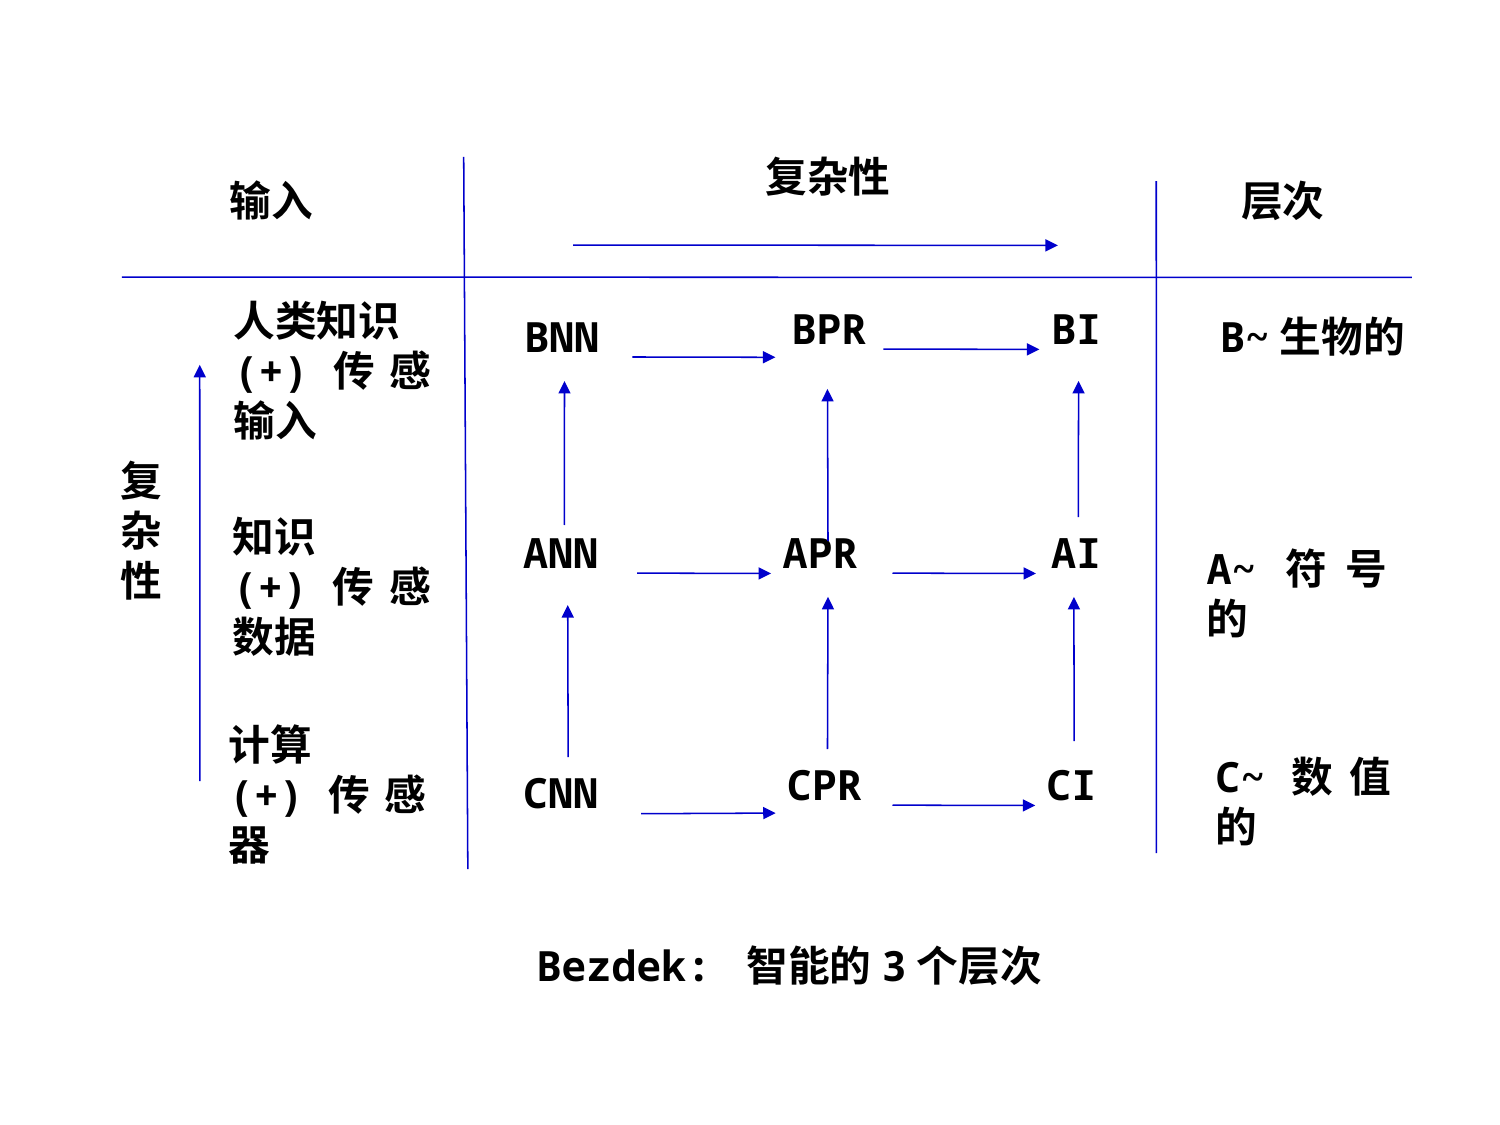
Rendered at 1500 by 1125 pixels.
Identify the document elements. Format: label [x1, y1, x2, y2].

text_box [87, 124, 1435, 1027]
